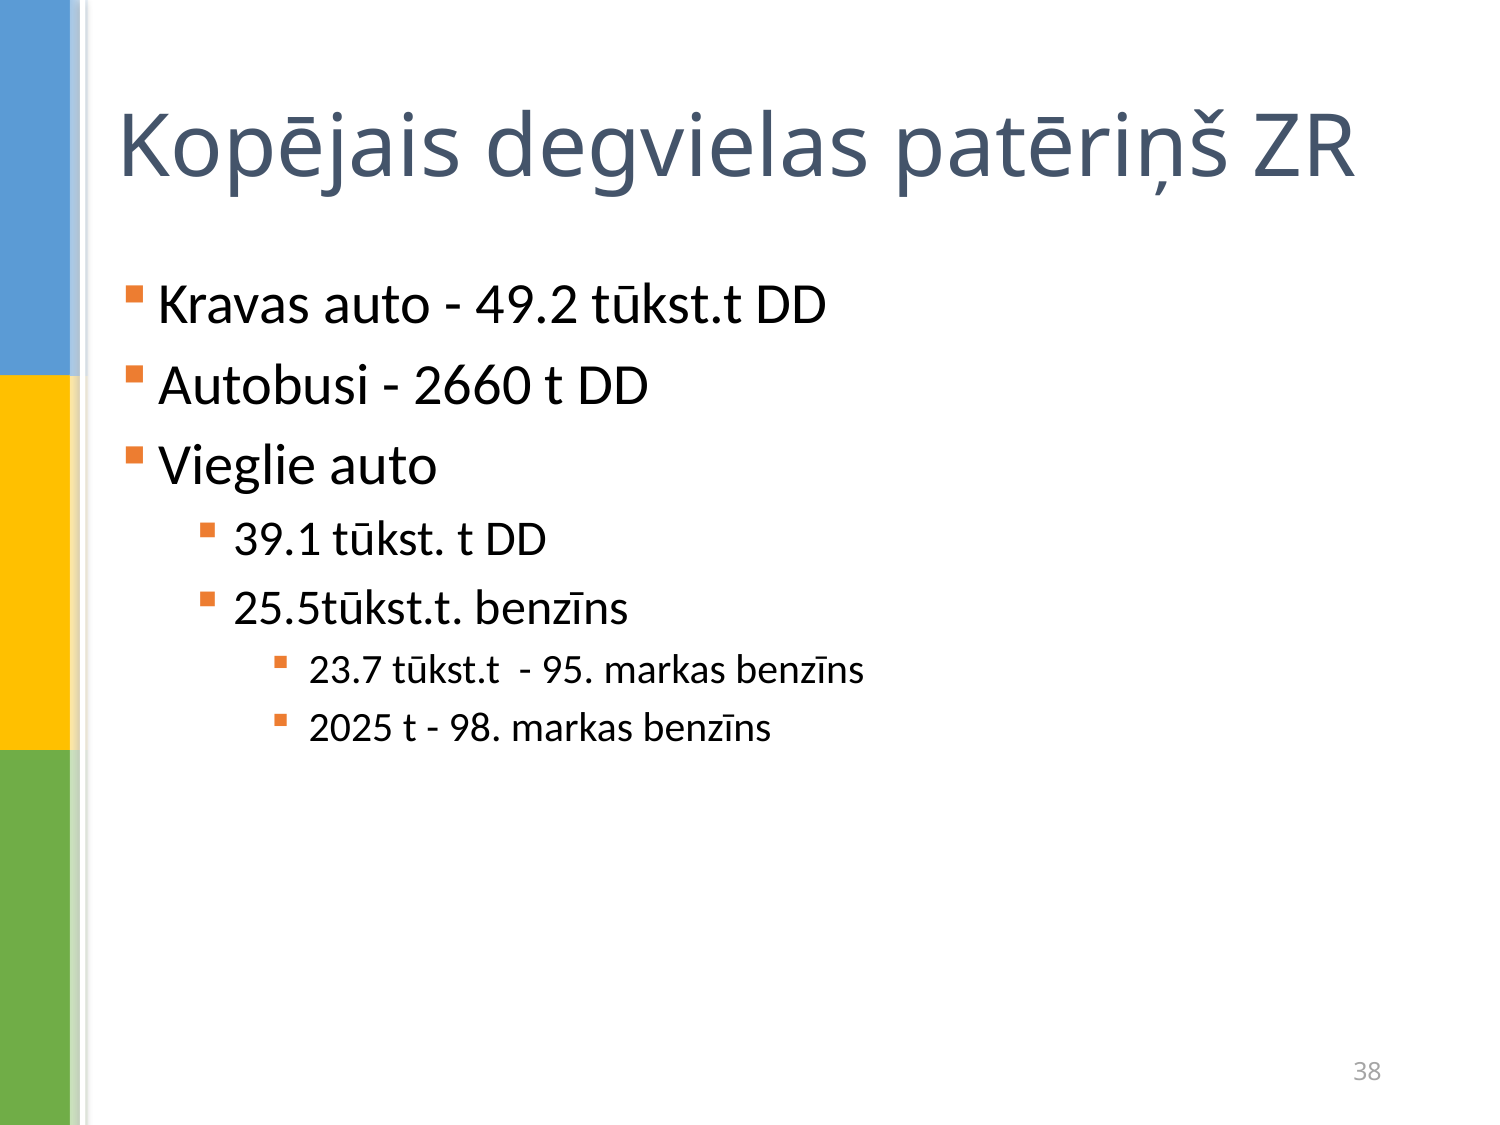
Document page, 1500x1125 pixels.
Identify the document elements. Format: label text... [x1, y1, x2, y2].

title Kopējais degvielas patēriņš ZR [101, 32, 1396, 250]
list Kravas auto - 49.2 tūkst.t DD Autobusi - 2660 t DD Vieglie auto 39.1 tūkst. t DD 25.5tūkst.t. benzīns 23.7 tūkst.t - 95. markas benzīns 2025 t - 98. markas benzīns [106, 266, 1400, 837]
slide_number 38 [993, 1042, 1397, 1103]
